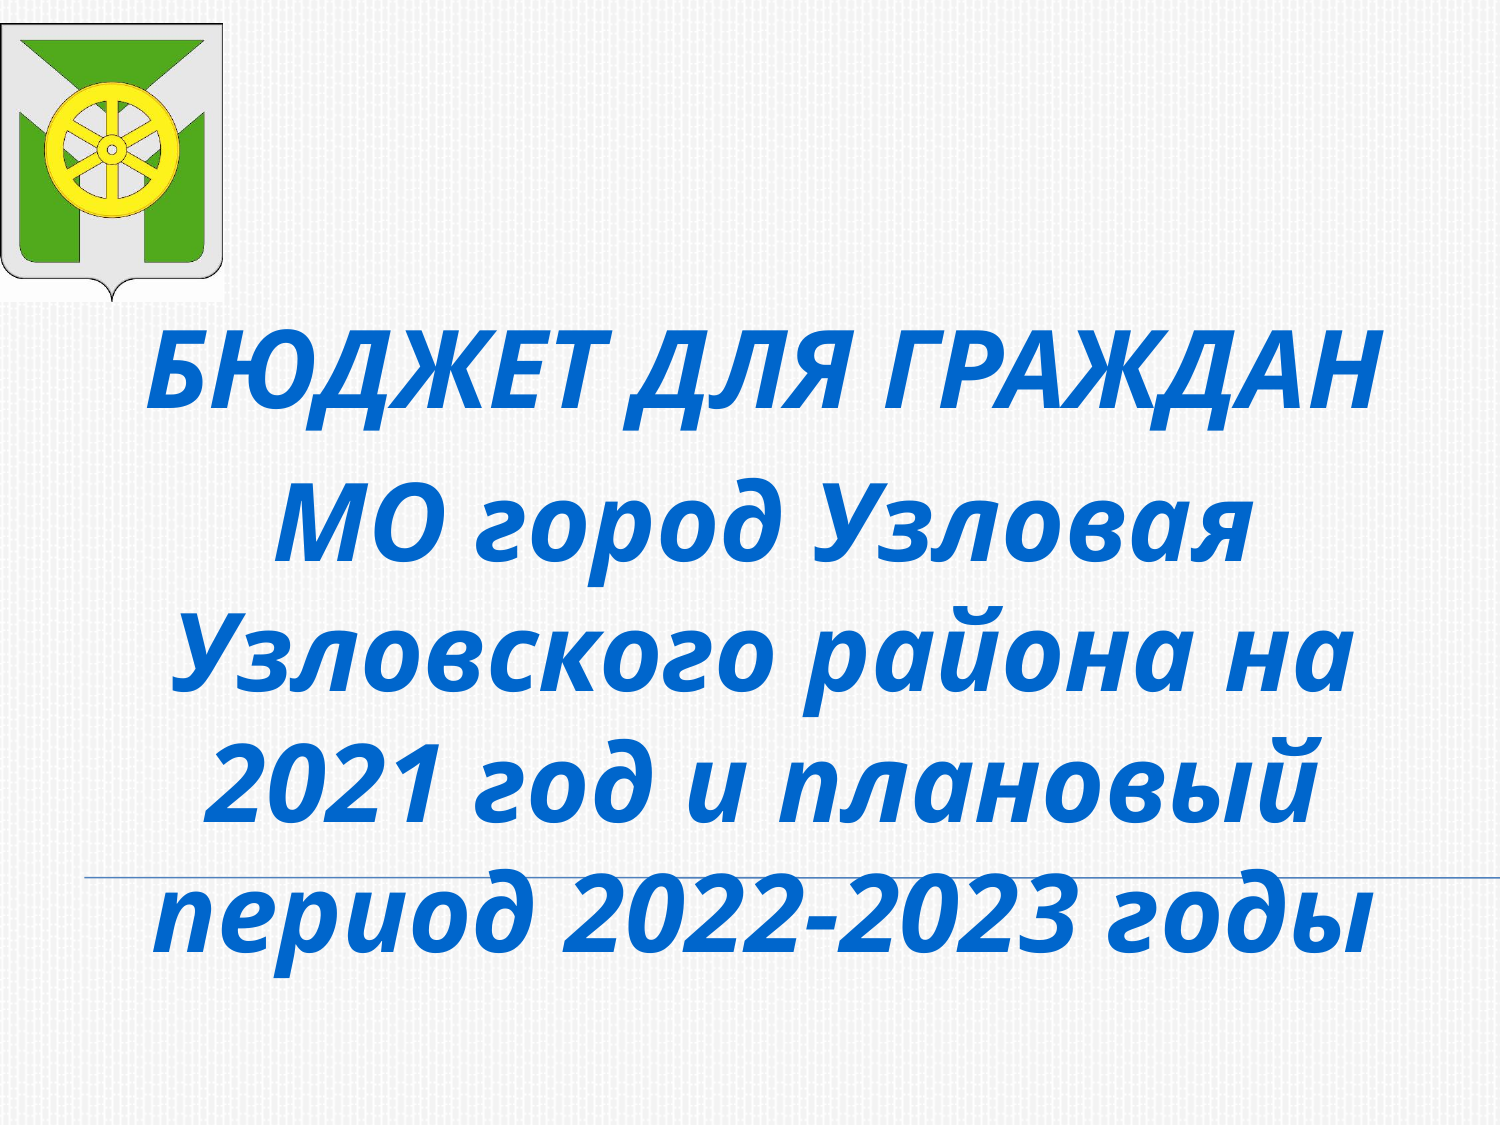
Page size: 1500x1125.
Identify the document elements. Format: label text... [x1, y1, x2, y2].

subtitle БЮДЖЕТ ДЛЯ ГРАЖДАН МО город Узловая Узловского района на 2021 год и плановый период 2022-2023 годы [70, 292, 1458, 997]
picture [0, 22, 223, 302]
